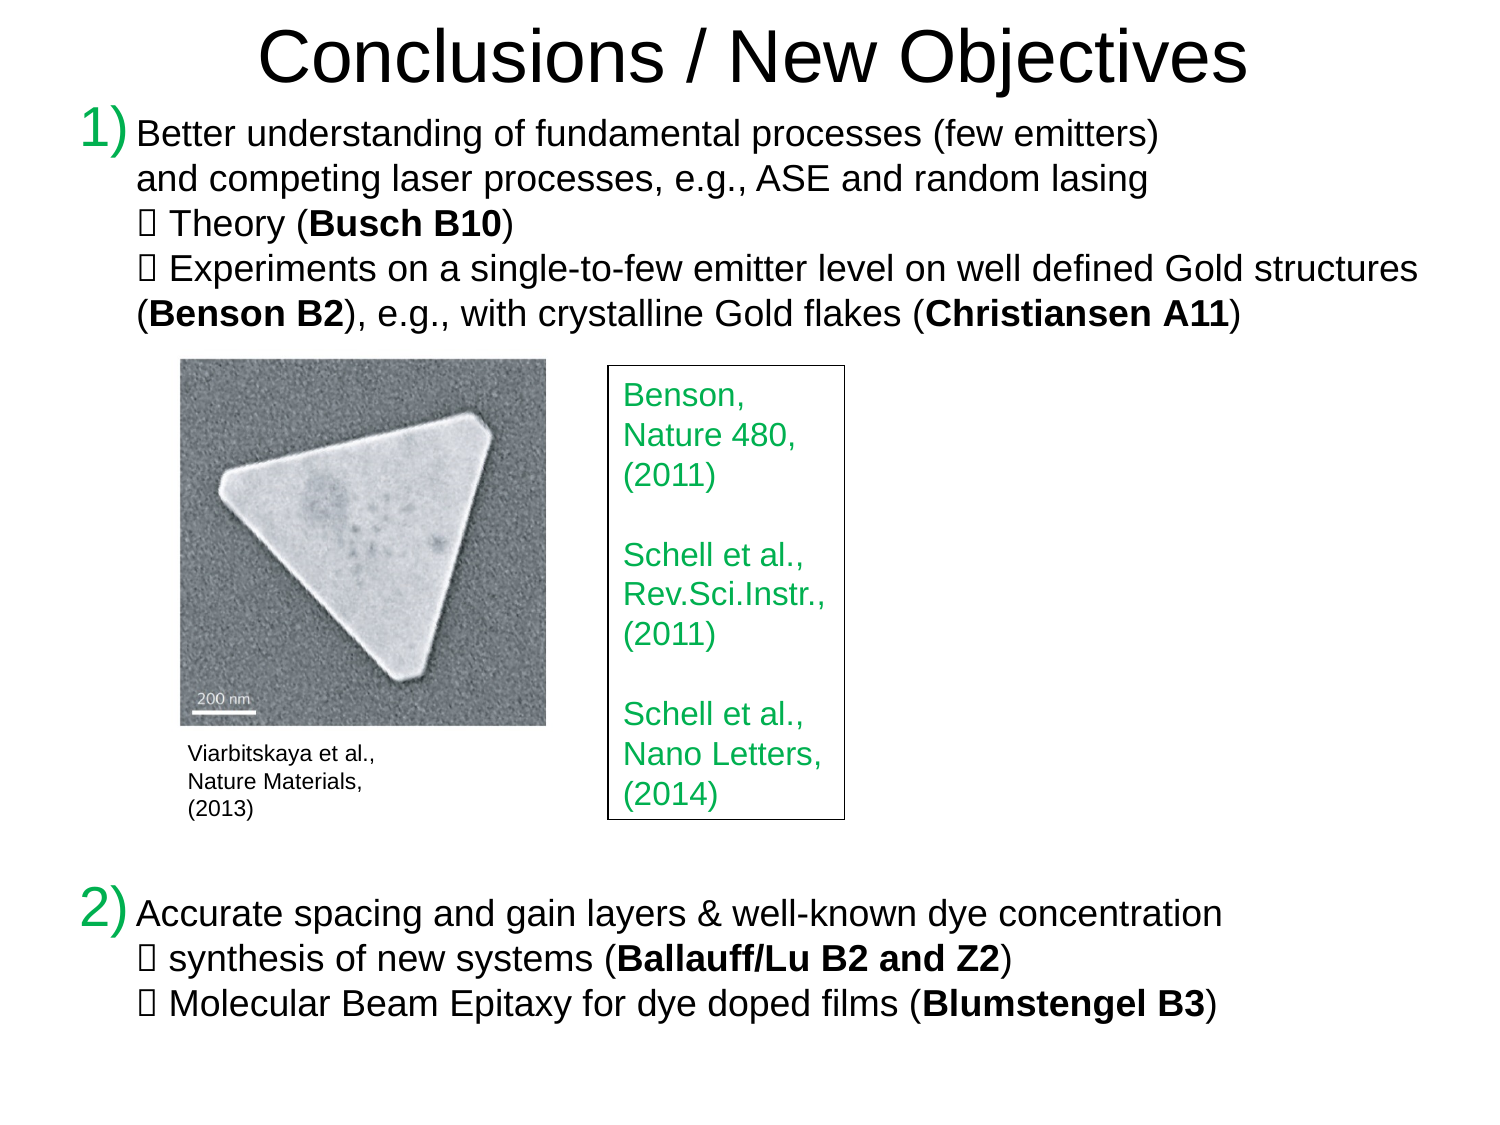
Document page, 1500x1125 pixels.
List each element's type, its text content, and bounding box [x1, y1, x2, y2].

text_box Conclusions / New Objectives [171, 0, 1336, 101]
text_box Benson, Nature 480, (2011) Schell et al., Rev.Sci.Instr., (2011) Schell et al., Nano Letters, (2014) [608, 365, 845, 820]
text_box Accurate spacing and gain layers & well-known dye concentration  synthesis of new systems (Ballauff/Lu B2 and Z2)  Molecular Beam Epitaxy for dye doped films (Blumstengel B3) [64, 881, 1436, 1077]
picture [170, 349, 555, 732]
text_box Viarbitskaya et al., Nature Materials, (2013) [172, 731, 640, 829]
text_box Better understanding of fundamental processes (few emitters) and competing laser processes, e.g., ASE and random lasing  Theory (Busch B10)  Experiments on a single-to-few emitter level on well defined Gold structures (Benson B2), e.g., with crystalline Gold flakes (Christiansen A11) [64, 101, 1459, 387]
